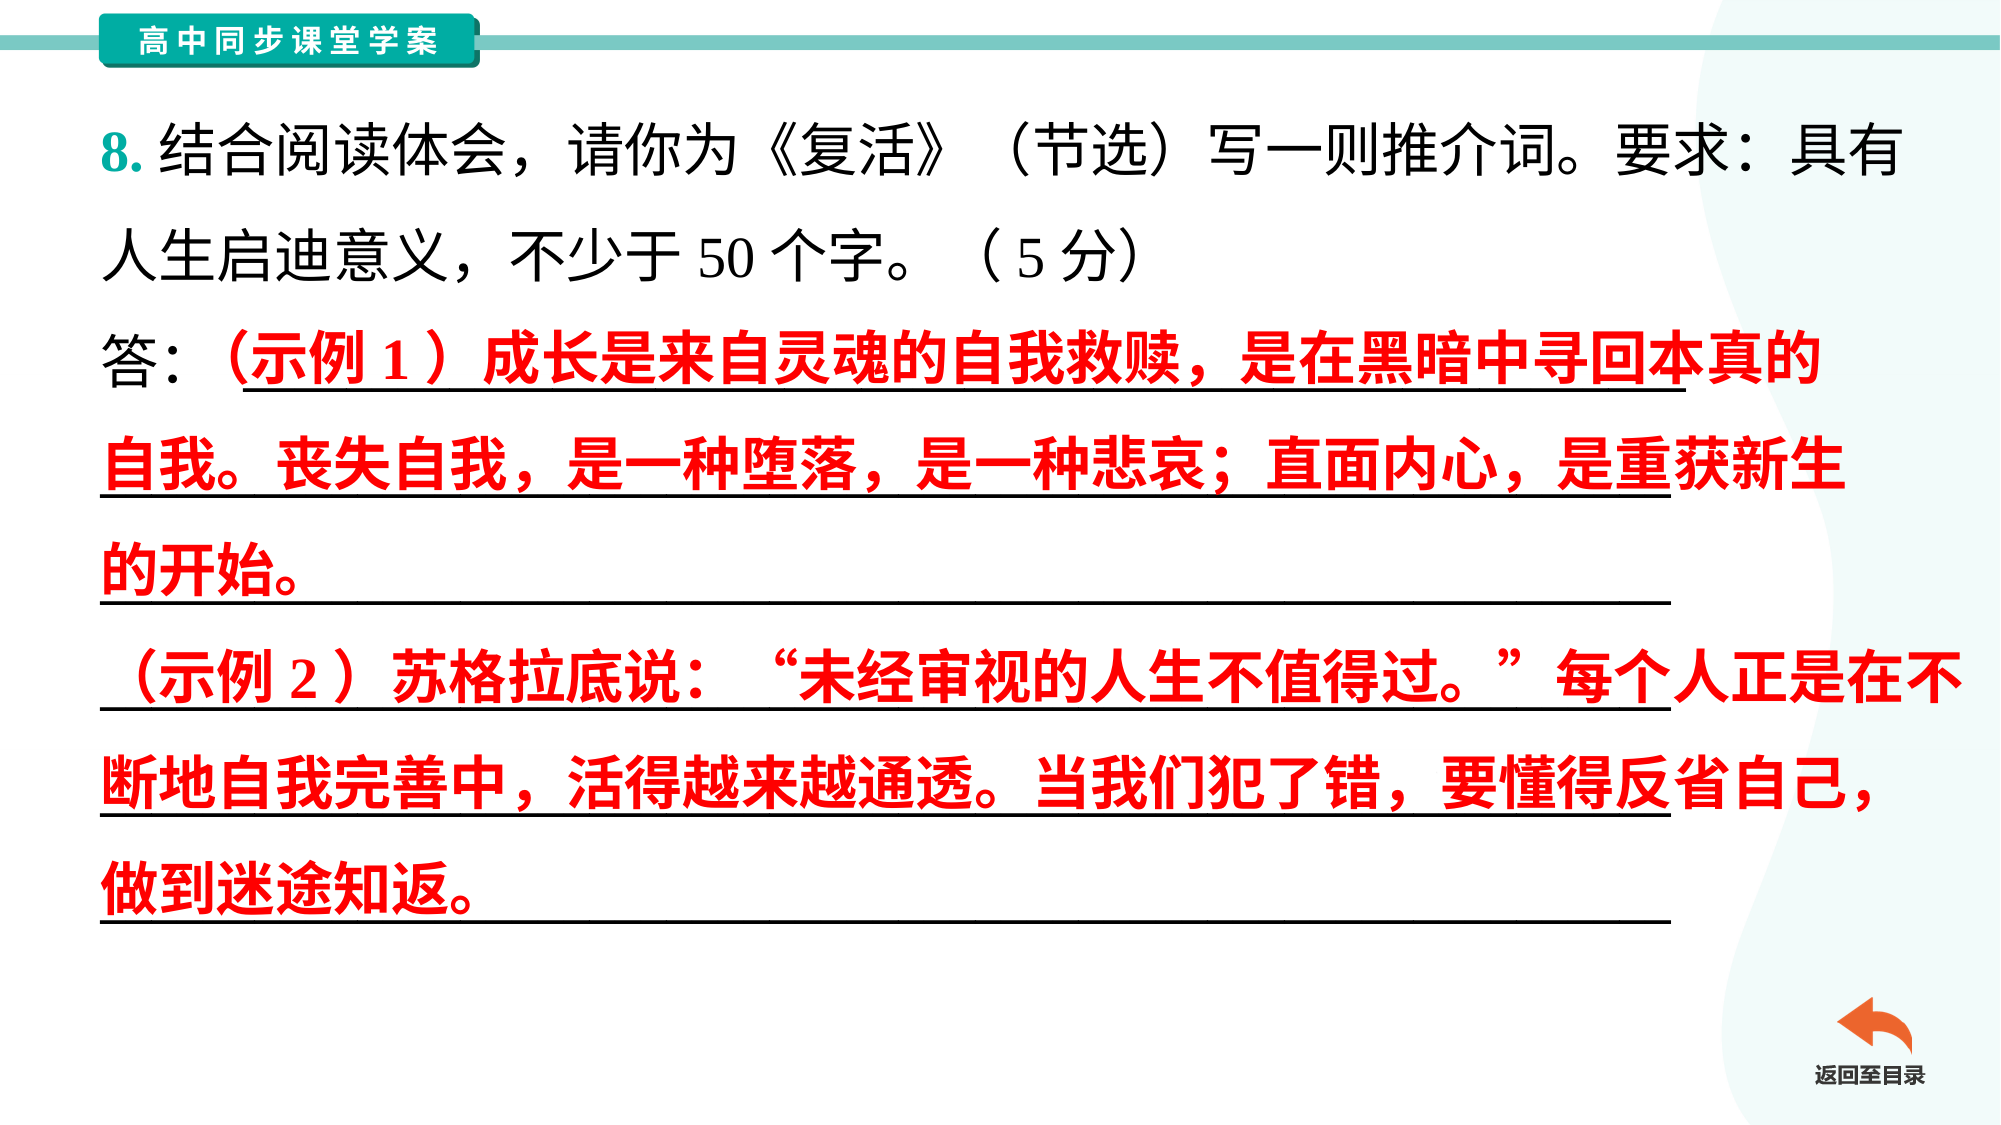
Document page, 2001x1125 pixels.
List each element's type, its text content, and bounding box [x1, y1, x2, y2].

text_box 8.结合阅读体会，请你为《复活》（节选）写一则推介词。要求：具有 人生启迪意义，不少于50个字。（5分） 答： ________________________________________________________ _____________________________________________________________ _____________________________________________________________ _____________________________________________________________ _____________________________________________________________ _____________________________________________________________ [100, 76, 1899, 284]
text_box （示例1）成长是来自灵魂的自我救赎，是在黑暗中寻回本真的 自我。丧失自我，是一种堕落，是一种悲哀；直面内心，是重获新生 的开始。 （示例2）苏格拉底说：“未经审视的人生不值得过。”每个人正是在不 断地自我完善中，活得越来越通透。当我们犯了错，要懂得反省自己， 做到迷途知返。 [100, 284, 1899, 923]
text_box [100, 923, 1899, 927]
picture [0, 0, 2000, 1125]
